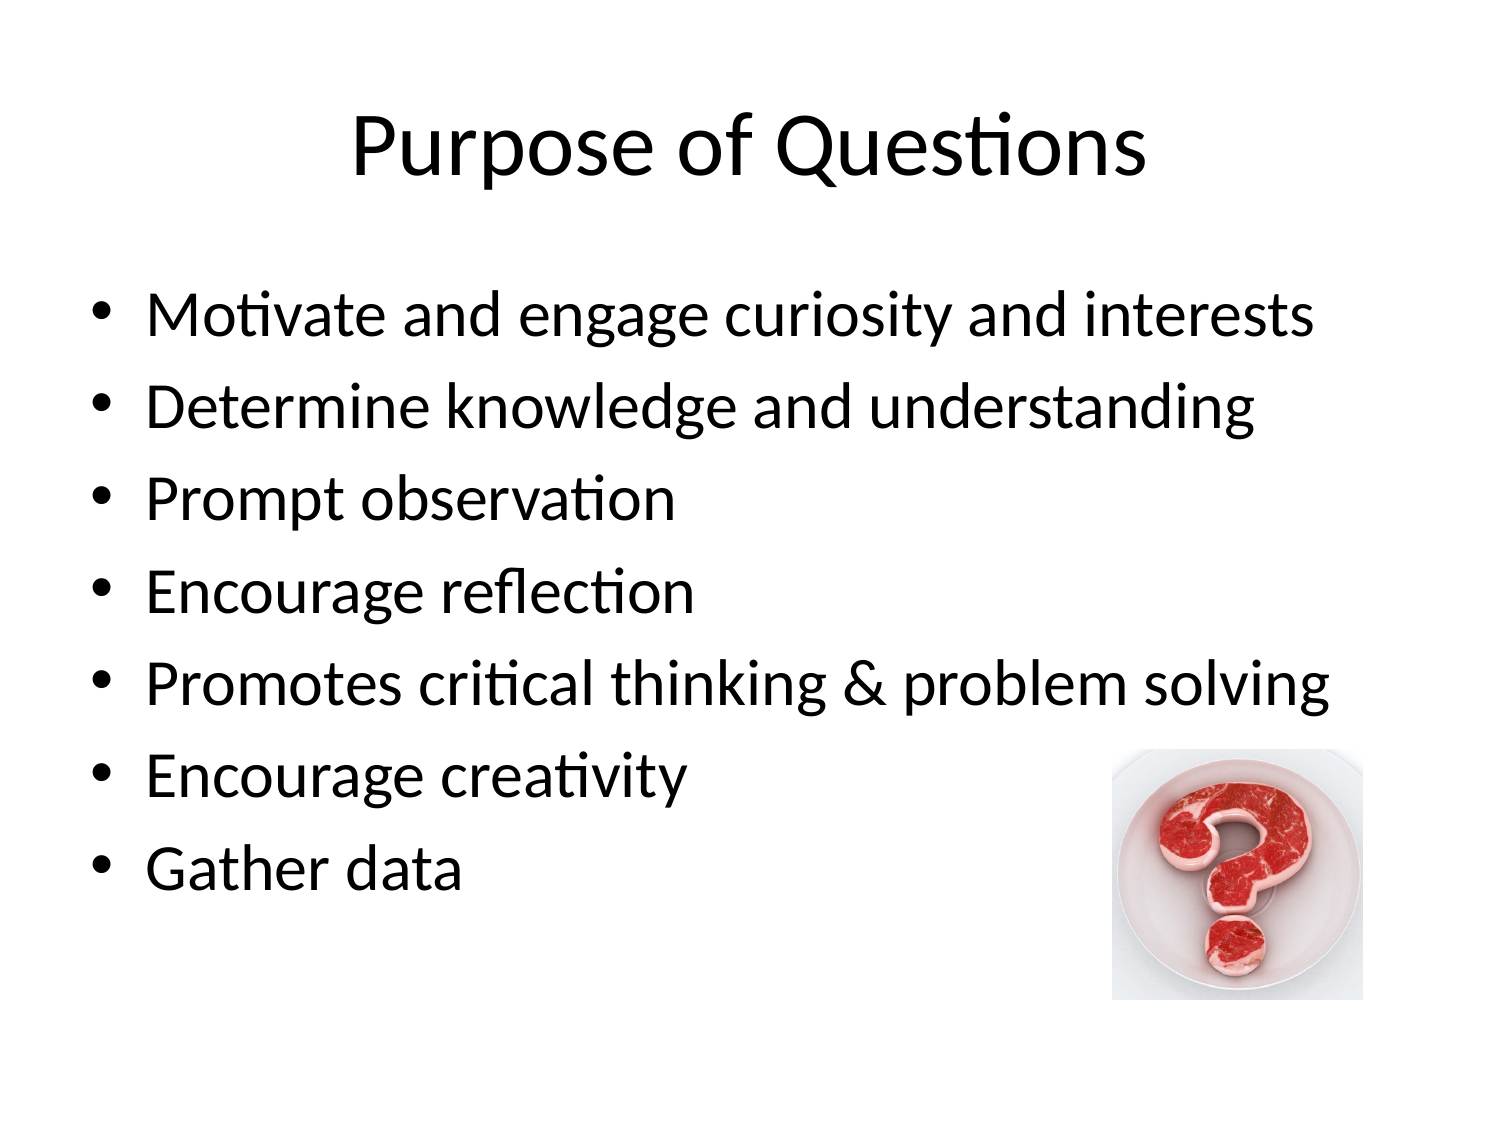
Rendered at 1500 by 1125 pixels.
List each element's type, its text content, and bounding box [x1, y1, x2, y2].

picture [1112, 749, 1363, 1001]
title Purpose of Questions [75, 45, 1425, 233]
list Motivate and engage curiosity and interests Determine knowledge and understanding Prompt observation Encourage reflection Promotes critical thinking & problem solving Encourage creativity Gather data [75, 262, 1425, 1005]
